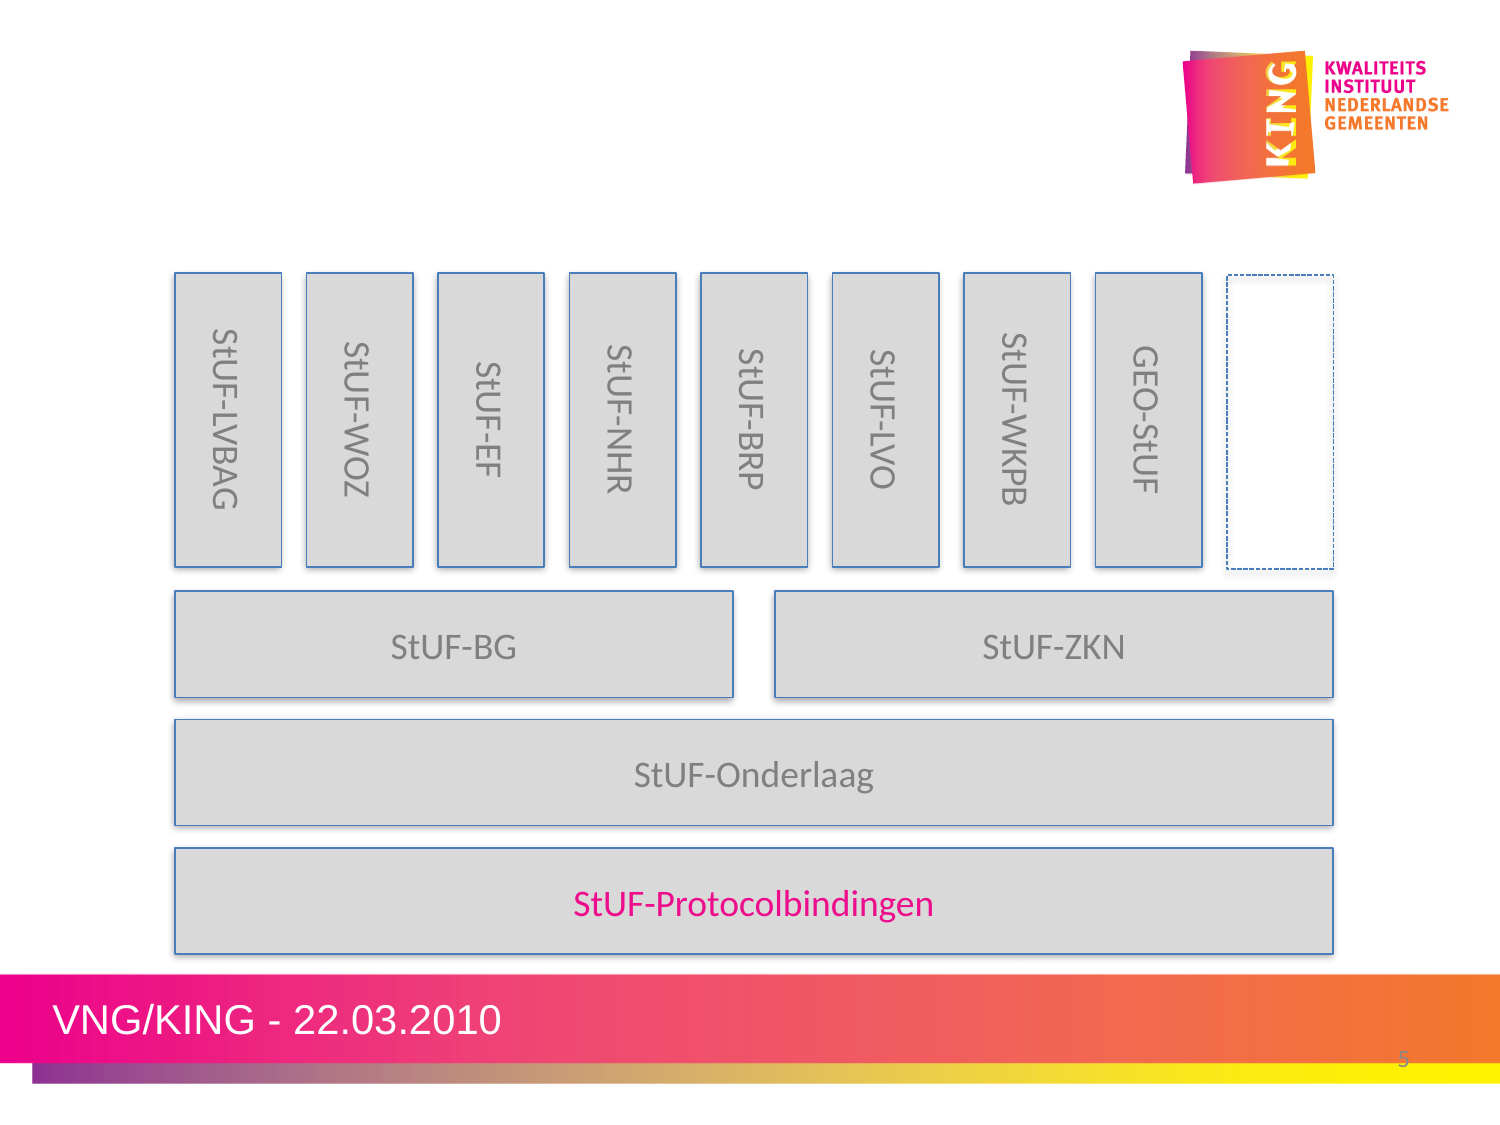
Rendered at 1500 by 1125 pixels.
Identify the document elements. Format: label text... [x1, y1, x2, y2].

text_box StUF-NHR [569, 272, 677, 568]
text_box StUF-Onderlaag [174, 719, 1334, 826]
text_box StUF-BRP [700, 272, 808, 568]
slide_number 5 [1074, 1042, 1425, 1103]
text_box StUF-EF [437, 272, 545, 568]
text_box GEO-StUF [1095, 272, 1203, 568]
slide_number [37, 971, 988, 1064]
picture [0, 0, 1500, 1125]
text_box StUF-WOZ [306, 272, 414, 568]
text_box StUF-LVBAG [174, 272, 282, 568]
text_box StUF-WKPB [963, 272, 1071, 568]
text_box StUF-LVO [832, 272, 940, 568]
text_box [1226, 274, 1334, 570]
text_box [174, 590, 1334, 698]
text_box StUF-Protocolbindingen [174, 847, 1334, 955]
